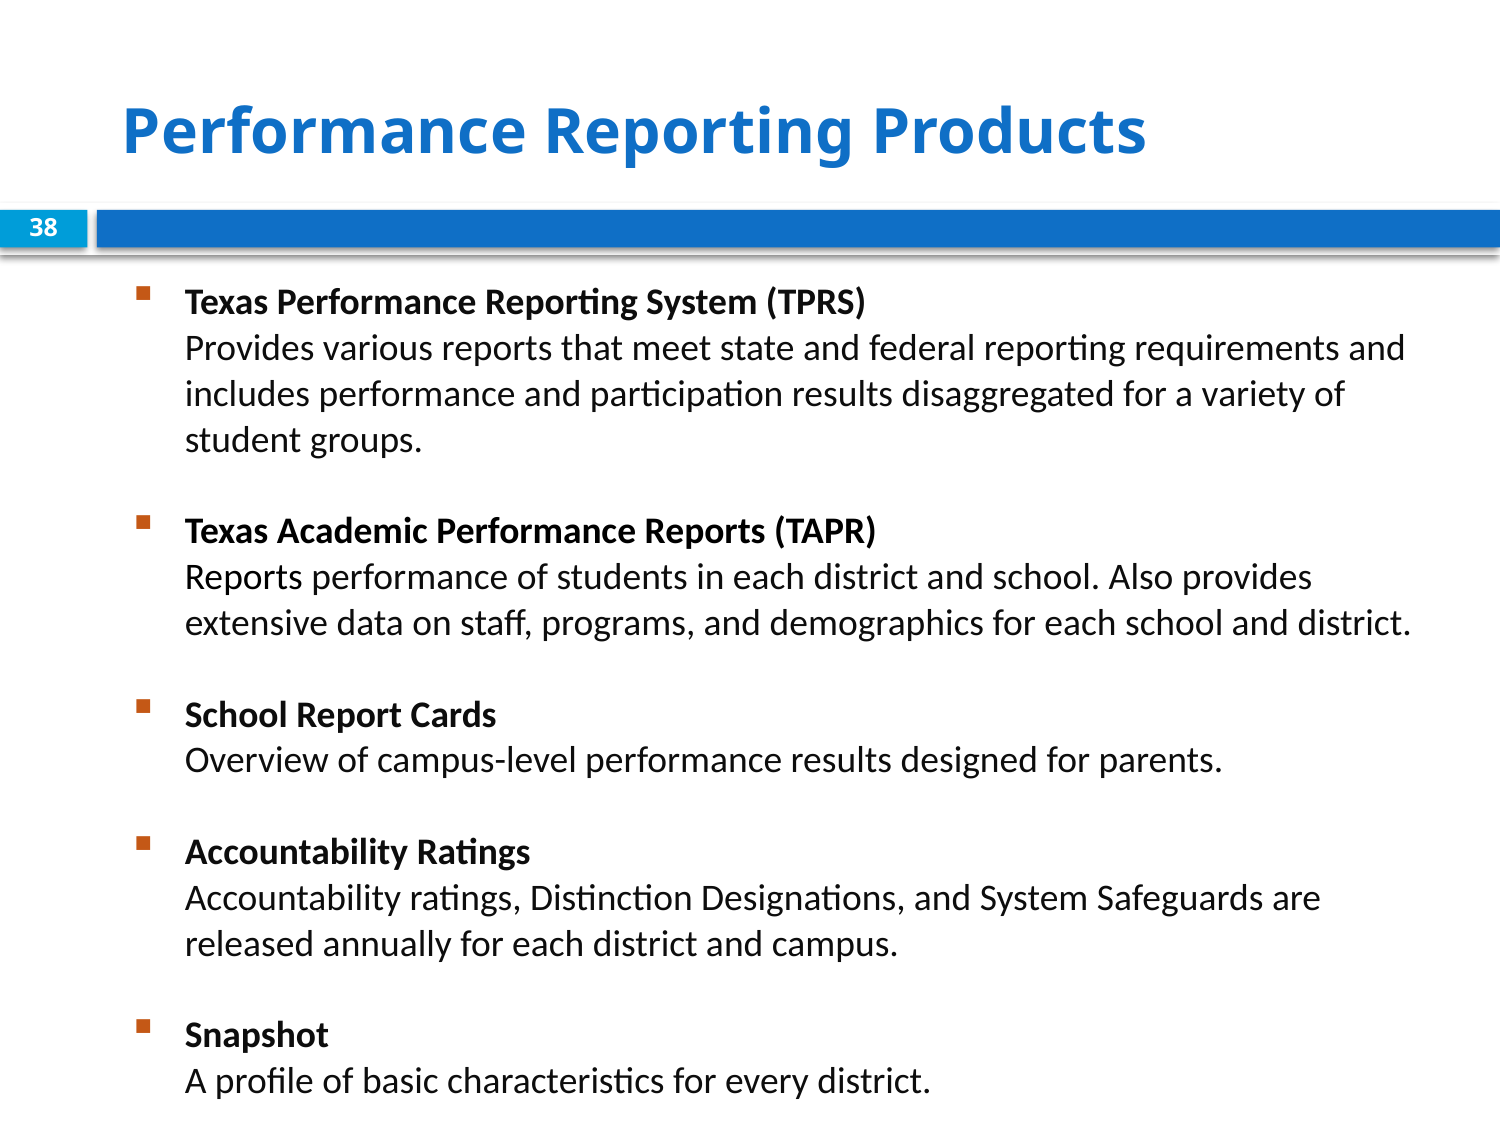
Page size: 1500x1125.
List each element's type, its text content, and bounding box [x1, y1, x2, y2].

list Texas Performance Reporting System (TPRS) Provides various reports that meet state and federal reporting requirements and includes performance and participation results disaggregated for a variety of student groups. Texas Academic Performance Reports (TAPR) Reports performance of students in each district and school. Also provides extensive data on staff, programs, and demographics for each school and district. School Report Cards Overview of campus-level performance results designed for parents. Accountability Ratings Accountability ratings, Distinction Designations, and System Safeguards are released annually for each district and campus. Snapshot A profile of basic characteristics for every district. [117, 268, 1456, 1099]
title Performance Reporting Products [106, 58, 1432, 203]
slide_number 38 [0, 208, 88, 249]
